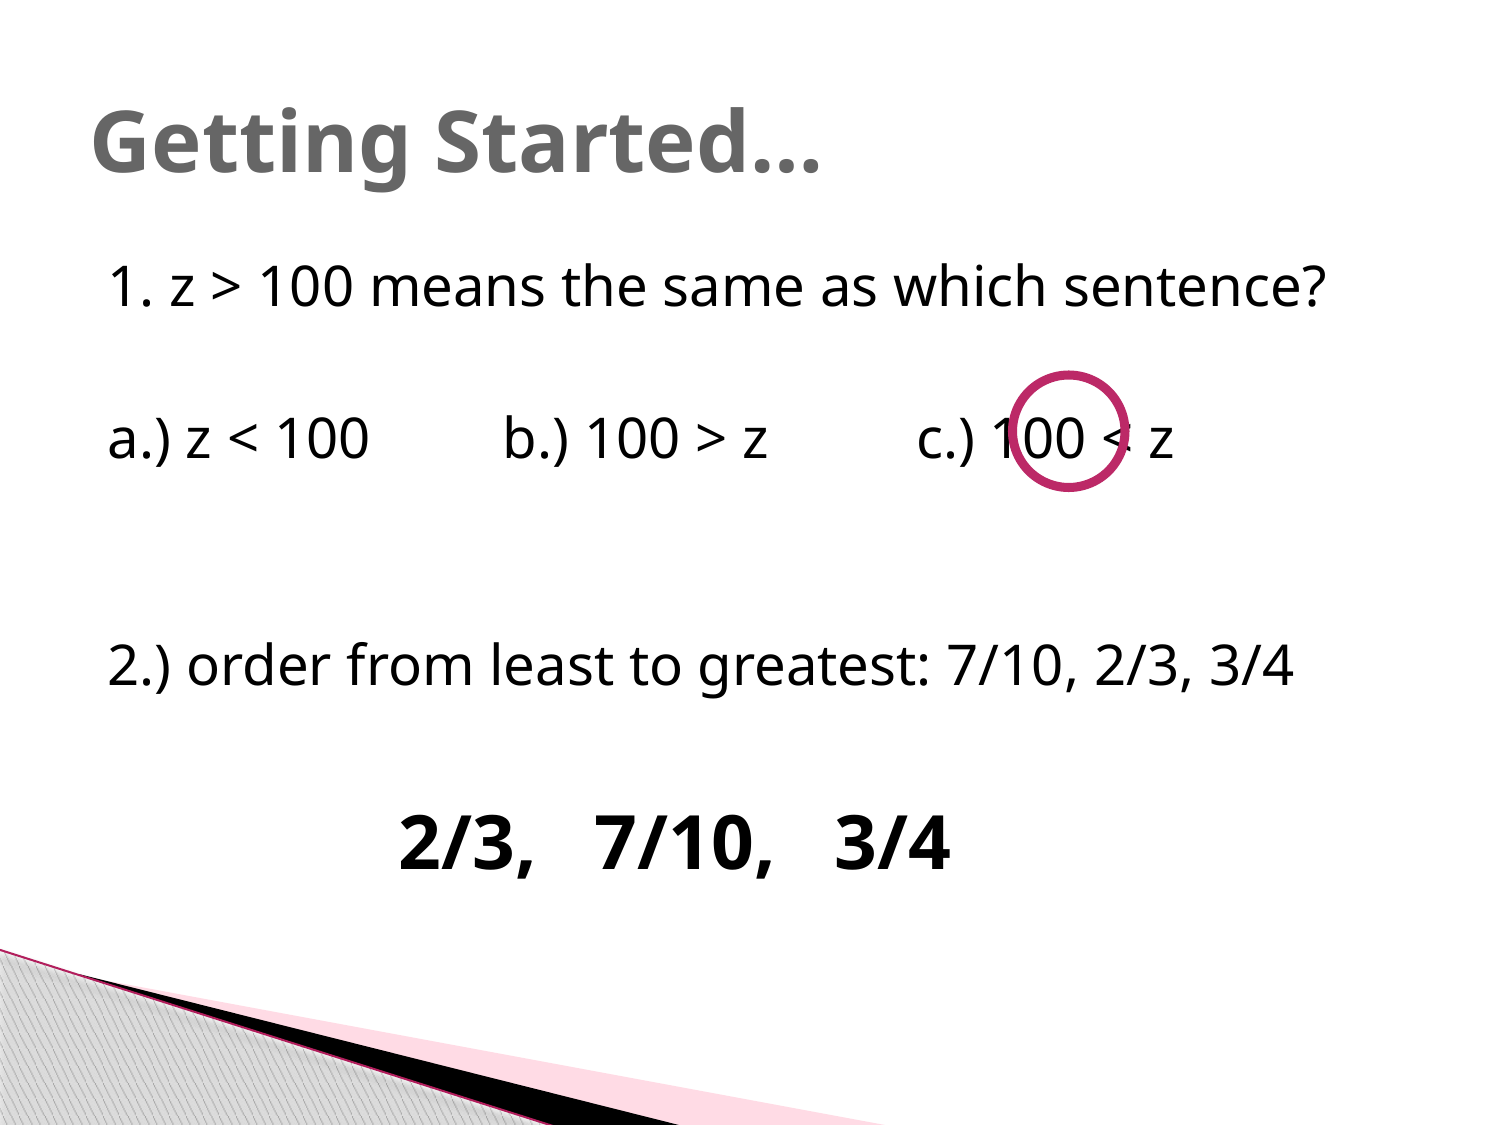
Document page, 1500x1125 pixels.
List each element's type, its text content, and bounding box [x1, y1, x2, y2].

text_box 2/3, 7/10, 3/4 [383, 787, 968, 893]
text_box [1007, 370, 1130, 493]
title Getting Started… [75, 45, 1425, 233]
list 1. z > 100 means the same as which sentence? a.) z < 100 b.) 100 > z c.) 100 < z 2.) order from least to greatest: 7/10, 2/3, 3/4 [75, 243, 1425, 986]
